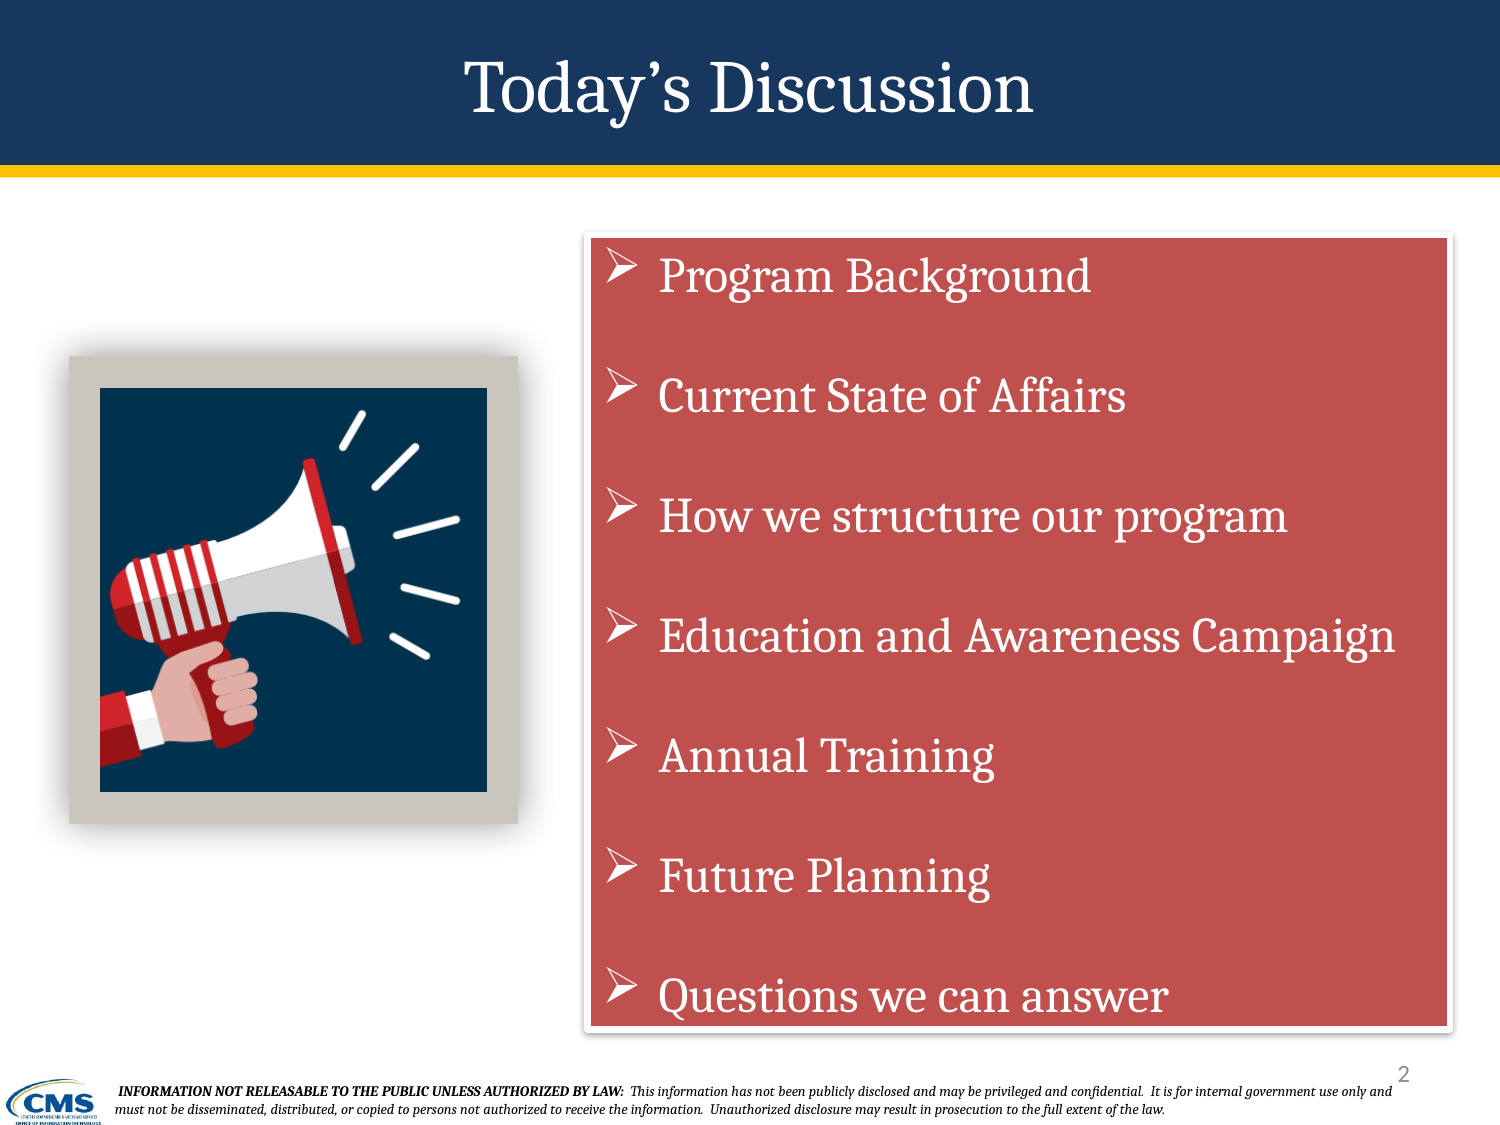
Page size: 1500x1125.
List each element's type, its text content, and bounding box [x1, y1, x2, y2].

text_box INFORMATION NOT RELEASABLE TO THE PUBLIC UNLESS AUTHORIZED BY LAW: This information has not been publicly disclosed and may be privileged and confidential. It is for internal government use only and must not be disseminated, distributed, or copied to persons not authorized to receive the information. Unauthorized disclosure may result in prosecution to the full extent of the law. [100, 1074, 1413, 1125]
title Today’s Discussion [0, 0, 1500, 165]
text_box Program Background Current State of Affairs How we structure our program Education and Awareness Campaign Annual Training Future Planning Questions we can answer [584, 232, 1453, 1033]
slide_number 2 [1074, 1042, 1425, 1103]
picture [5, 1079, 101, 1125]
picture [99, 387, 488, 793]
